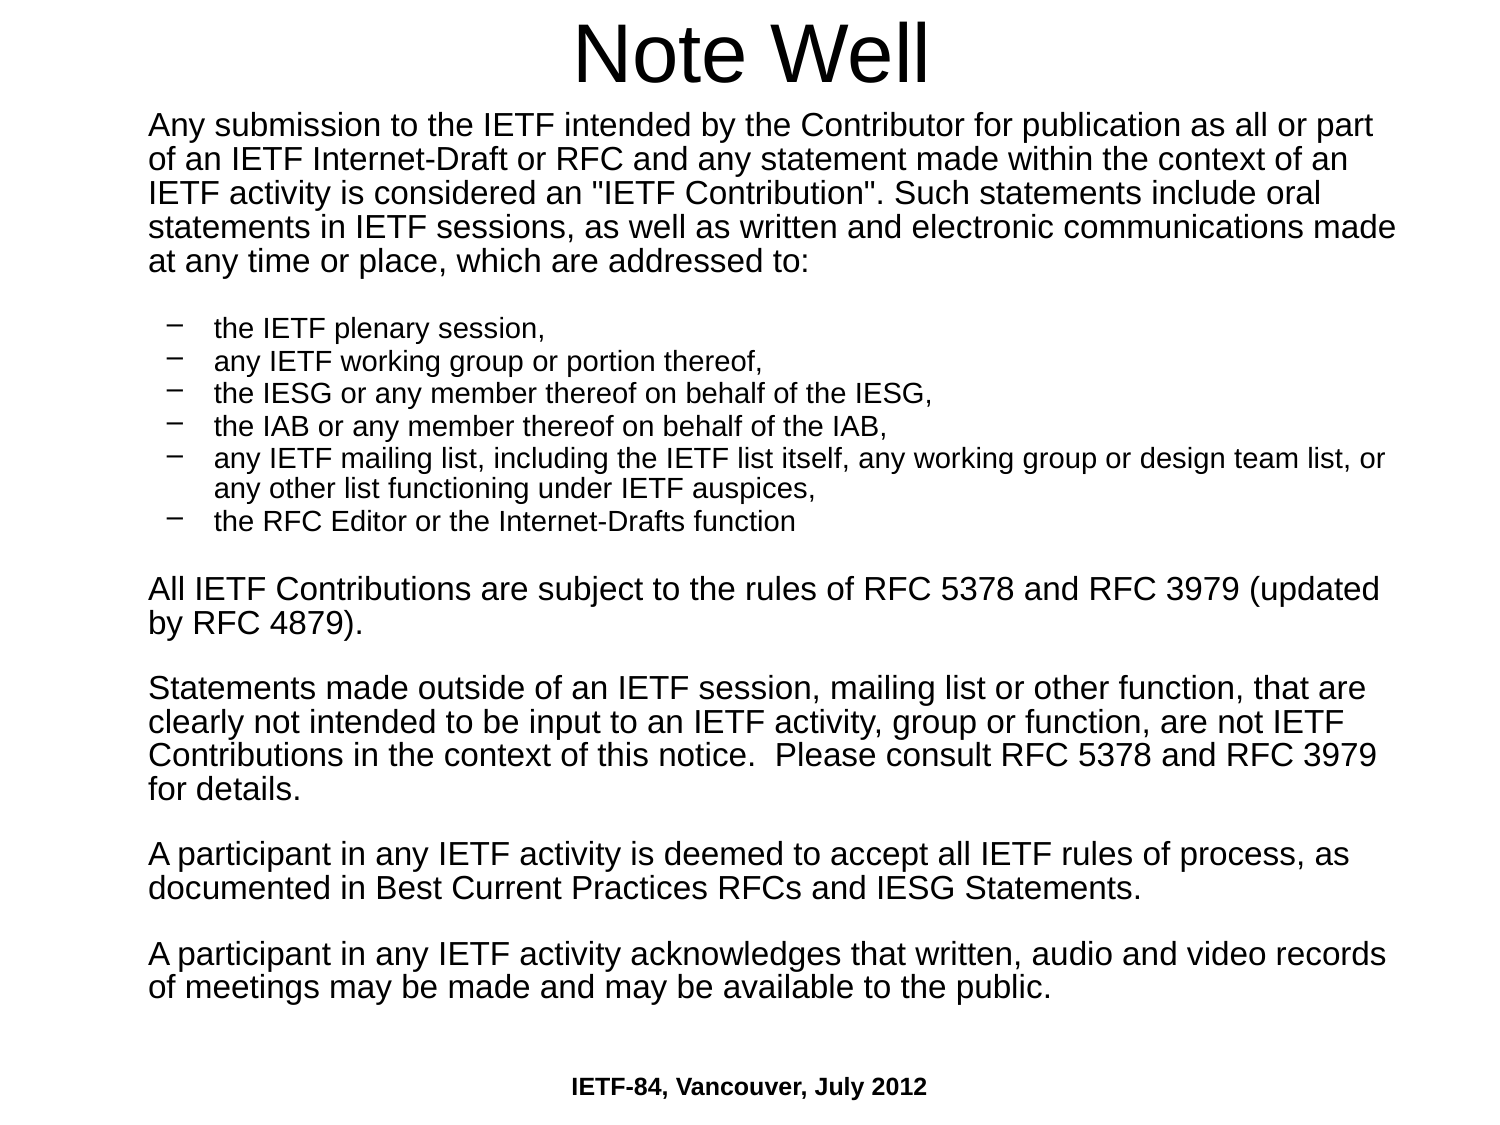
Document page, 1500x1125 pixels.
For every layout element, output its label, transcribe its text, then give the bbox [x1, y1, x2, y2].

title Note Well [76, 7, 1428, 91]
list Any submission to the IETF intended by the Contributor for publication as all or part of an IETF Internet-Draft or RFC and any statement made within the context of an IETF activity is considered an "IETF Contribution". Such statements include oral statements in IETF sessions, as well as written and electronic communications made at any time or place, which are addressed to: the IETF plenary session, any IETF working group or portion thereof, the IESG or any member thereof on behalf of the IESG, the IAB or any member thereof on behalf of the IAB, any IETF mailing list, including the IETF list itself, any working group or design team list, or any other list functioning under IETF auspices, the RFC Editor or the Internet-Drafts function All IETF Contributions are subject to the rules of RFC 5378 and RFC 3979 (updated by RFC 4879). Statements made outside of an IETF session, mailing list or other function, that are clearly not intended to be input to an IETF activity, group or function, are not IETF Contributions in the context of this notice. Please consult RFC 5378 and RFC 3979 for details. A participant in any IETF activity is deemed to accept all IETF rules of process, as documented in Best Current Practices RFCs and IESG Statements. A participant in any IETF activity acknowledges that written, audio and video records of meetings may be made and may be available to the public. [76, 101, 1428, 1036]
footer IETF-84, Vancouver, July 2012 [424, 1062, 1075, 1125]
